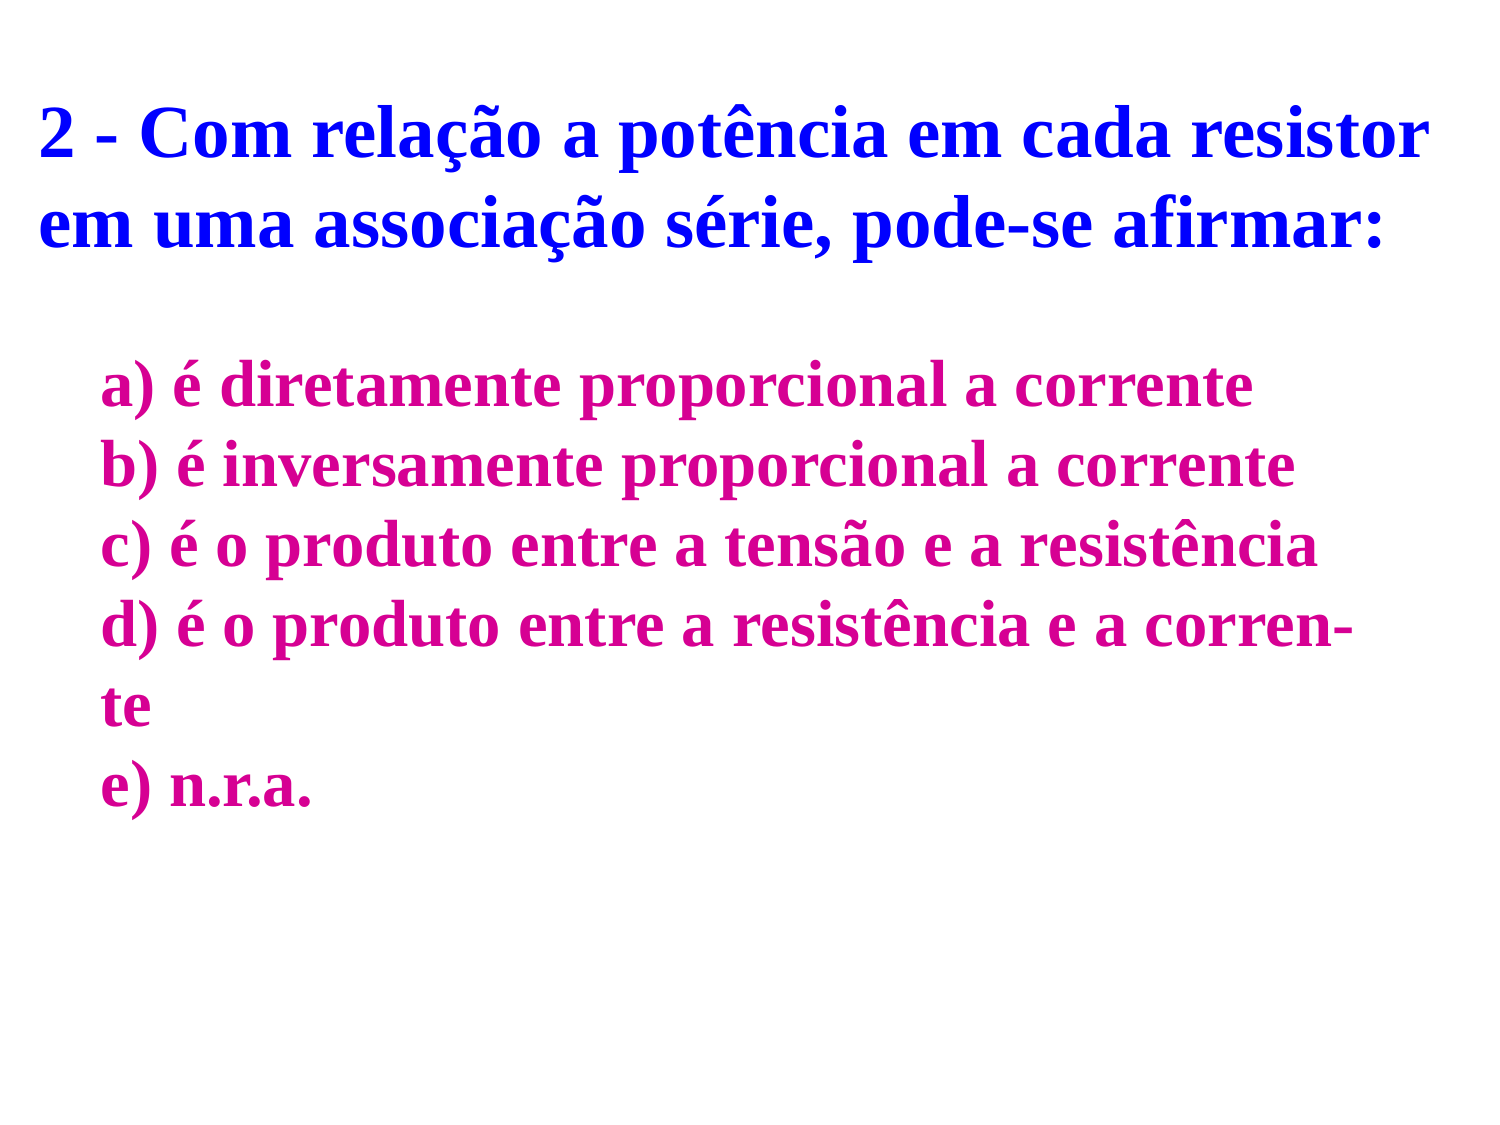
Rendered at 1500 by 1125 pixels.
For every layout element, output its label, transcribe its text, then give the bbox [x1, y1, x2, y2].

text_box 2 - Com relação a potência em cada resistor em uma associação série, pode-se afirmar: [23, 74, 1447, 270]
text_box a) é diretamente proporcional a corrente b) é inversamente proporcional a corrente c) é o produto entre a tensão e a resistência d) é o produto entre a resistência e a corren- te e) n.r.a. [85, 332, 1372, 828]
